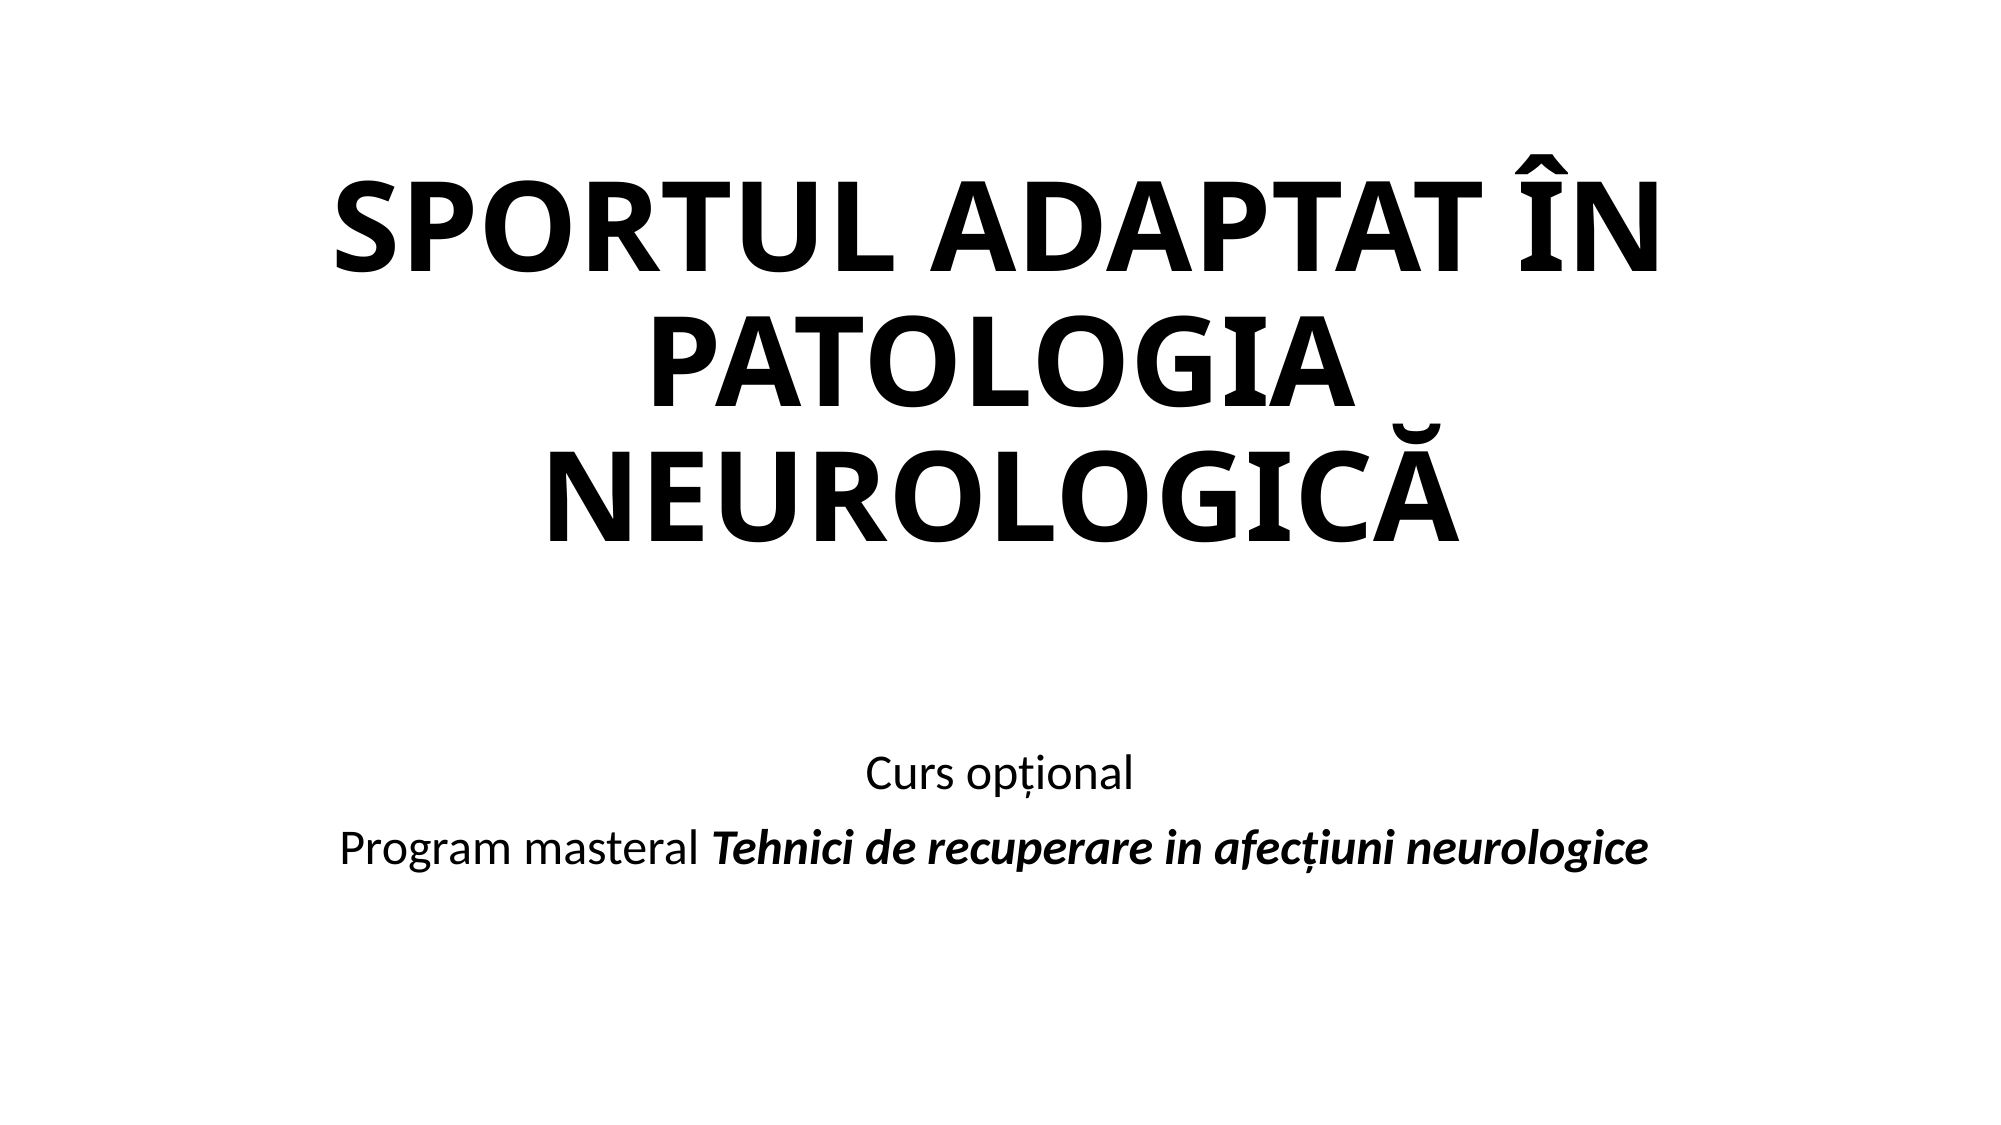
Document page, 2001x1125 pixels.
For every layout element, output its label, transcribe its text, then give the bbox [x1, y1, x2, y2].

subtitle Curs opțional Program masteral Tehnici de recuperare in afecțiuni neurologice [249, 738, 1750, 941]
title SPORTUL ADAPTAT ÎN PATOLOGIA NEUROLOGICĂ [249, 184, 1750, 576]
